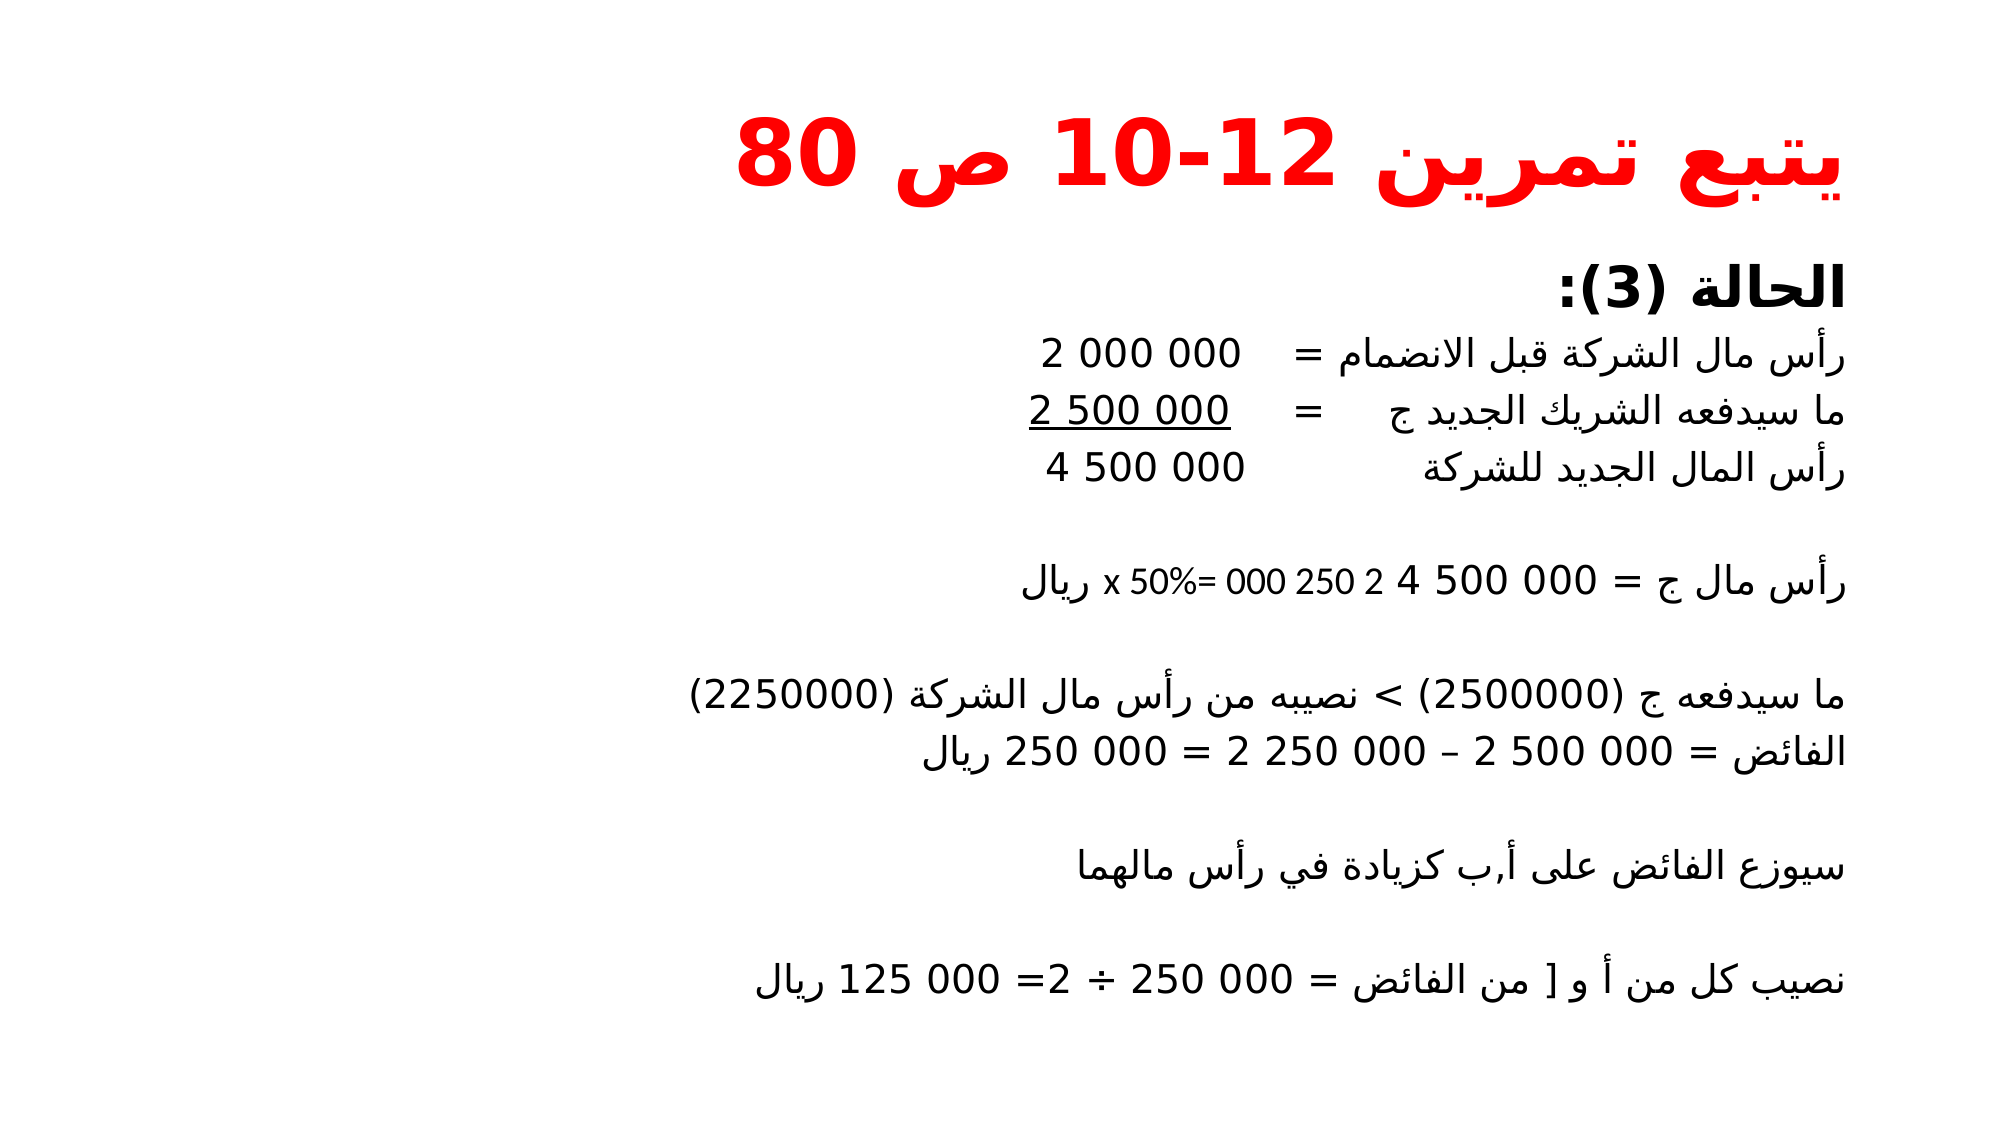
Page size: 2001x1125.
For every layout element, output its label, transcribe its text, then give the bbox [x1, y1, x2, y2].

list الحالة (3): رأس مال الشركة قبل الانضمام = 000 000 2 ما سيدفعه الشريك الجديد ج = 000 500 2 رأس المال الجديد للشركة 000 500 4 رأس مال ج = 000 500 4 x 50%= 000 250 2 ريال ما سيدفعه ج (2500000) > نصيبه من رأس مال الشركة (2250000) الفائض = 000 500 2 – 000 250 2 = 000 250 ريال سيوزع الفائض على أ,ب كزيادة في رأس مالهما نصيب كل من أ و [ من الفائض = 000 250 ÷ 2= 000 125 ريال [137, 250, 1863, 1014]
title يتبع تمرين 12-10 ص 80 [137, 59, 1863, 250]
